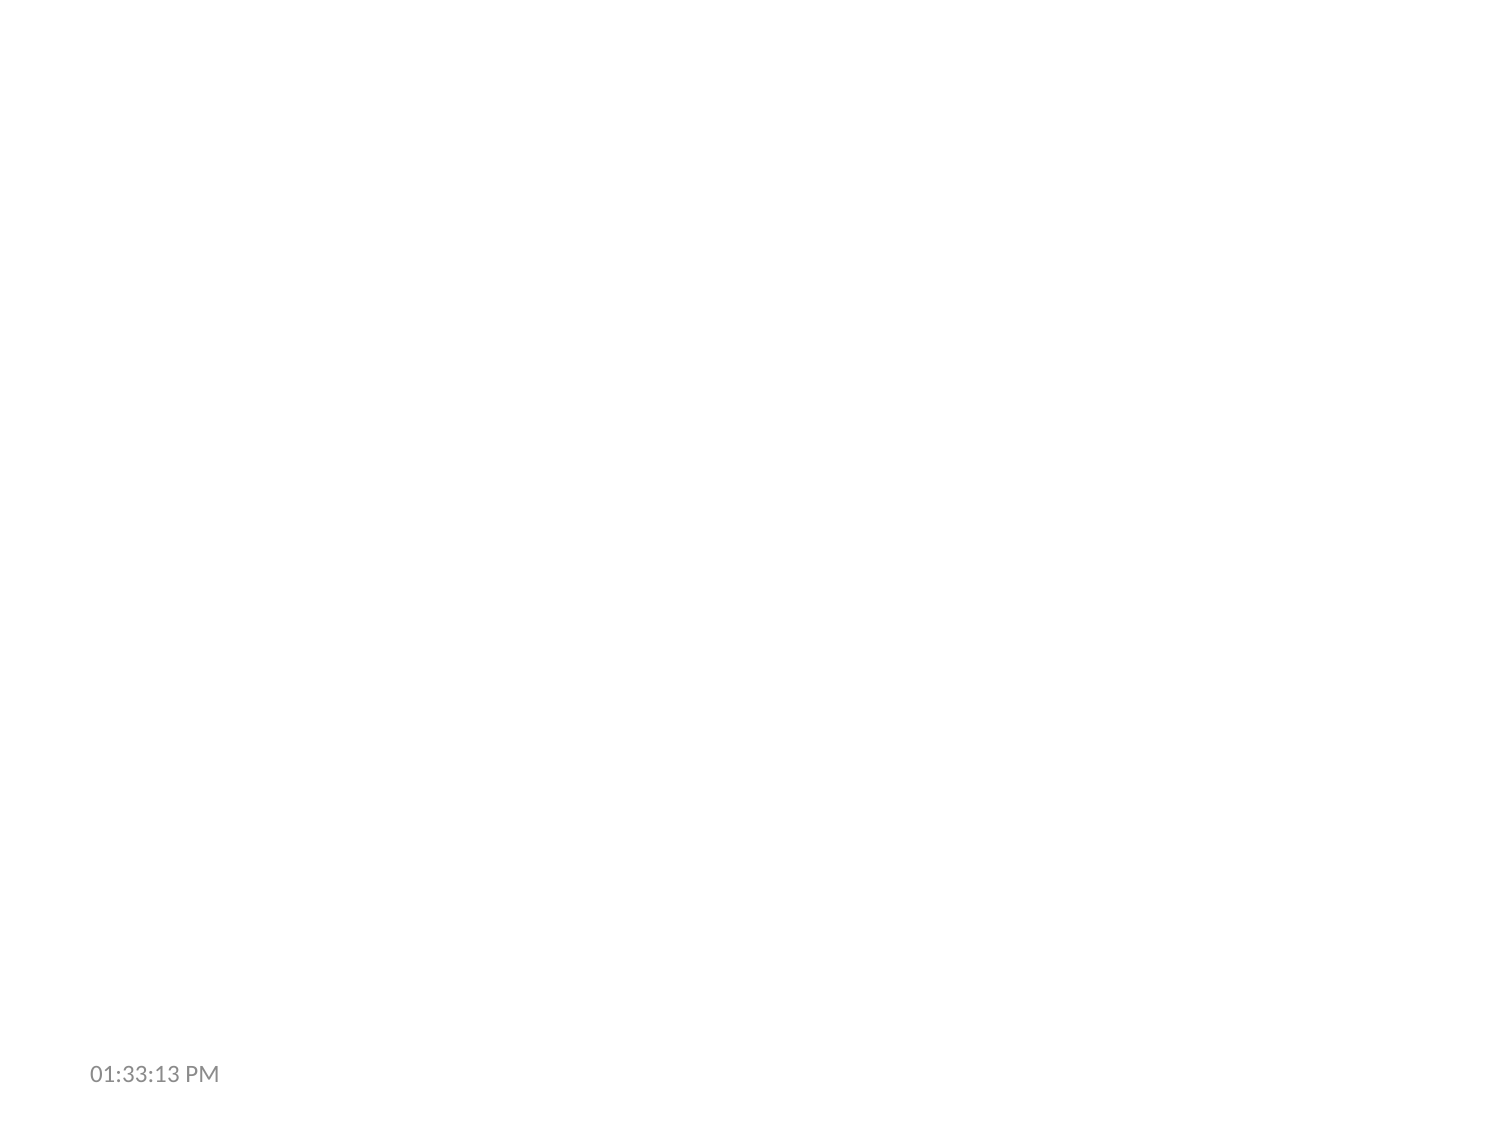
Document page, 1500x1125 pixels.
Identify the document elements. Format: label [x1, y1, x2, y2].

slide_number [75, 1042, 425, 1103]
